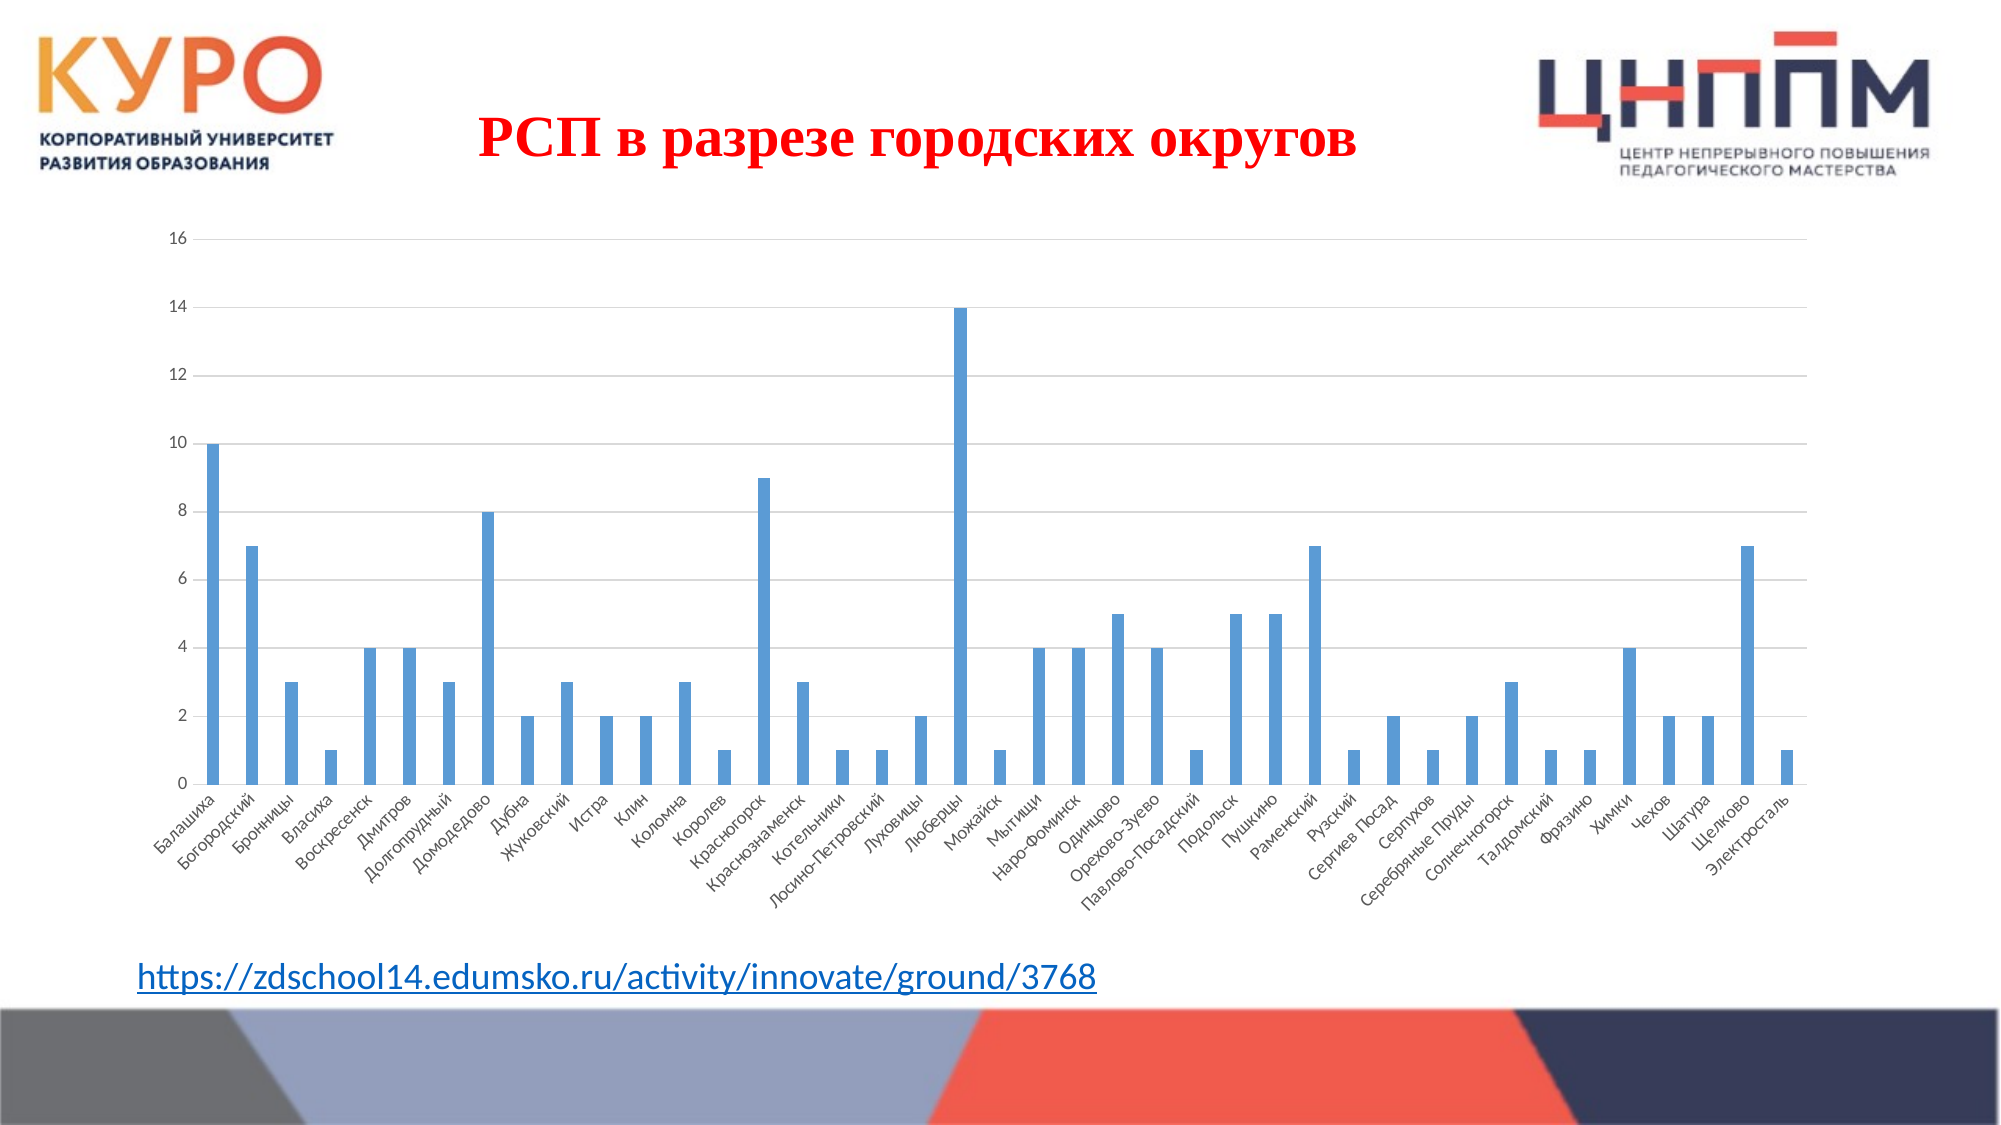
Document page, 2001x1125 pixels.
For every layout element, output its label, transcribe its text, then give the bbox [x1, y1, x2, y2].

chart [116, 215, 1842, 930]
text_box https://zdschool14.edumsko.ru/activity/innovate/ground/3768 [122, 944, 1113, 1049]
title РСП в разрезе городских округов [297, 59, 1539, 215]
picture [0, 0, 2001, 1125]
